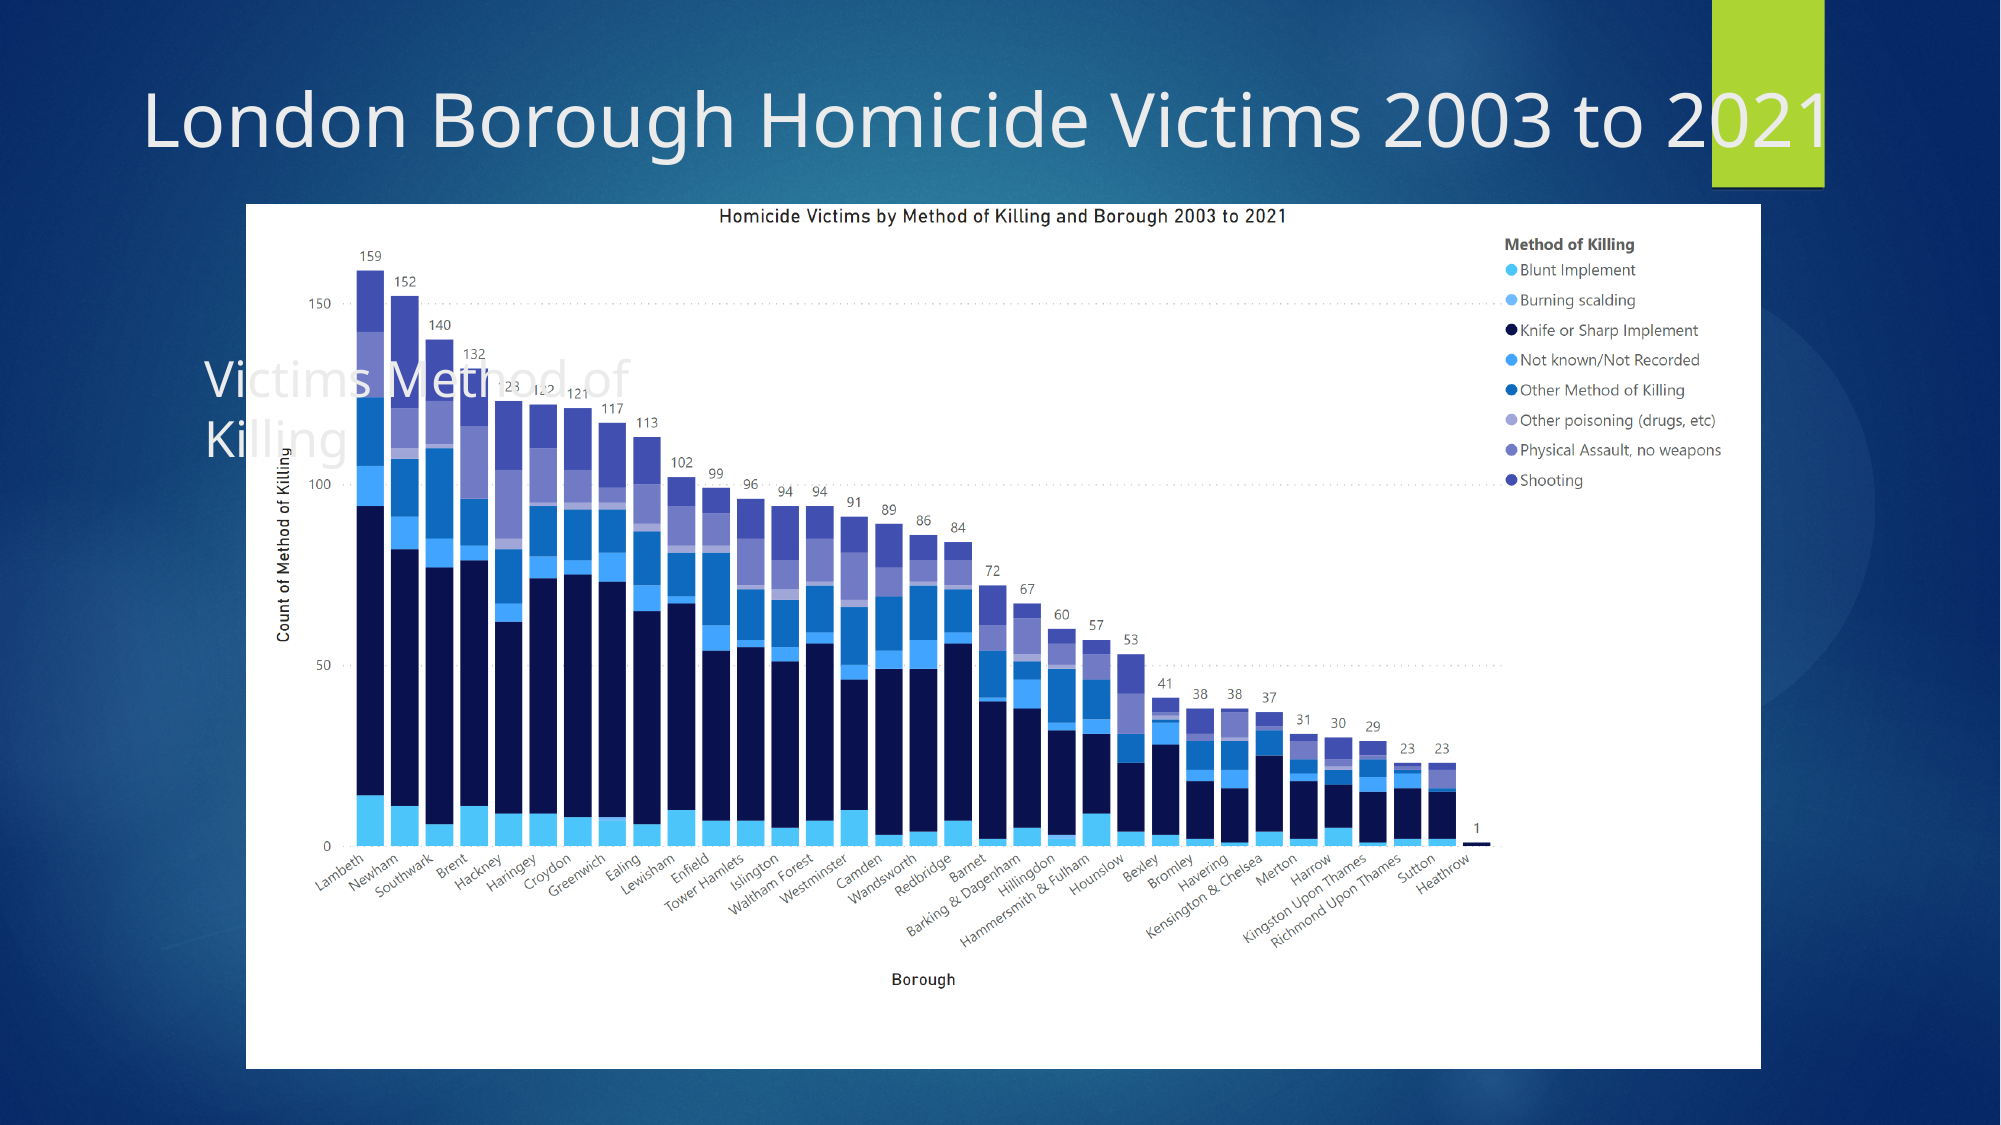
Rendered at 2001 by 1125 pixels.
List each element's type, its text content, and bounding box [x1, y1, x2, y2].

picture [0, 0, 2001, 1125]
text_box London Borough Homicide Victims 2003 to 2021 [75, 21, 1905, 170]
title Victims Method of Killing [189, 237, 246, 475]
